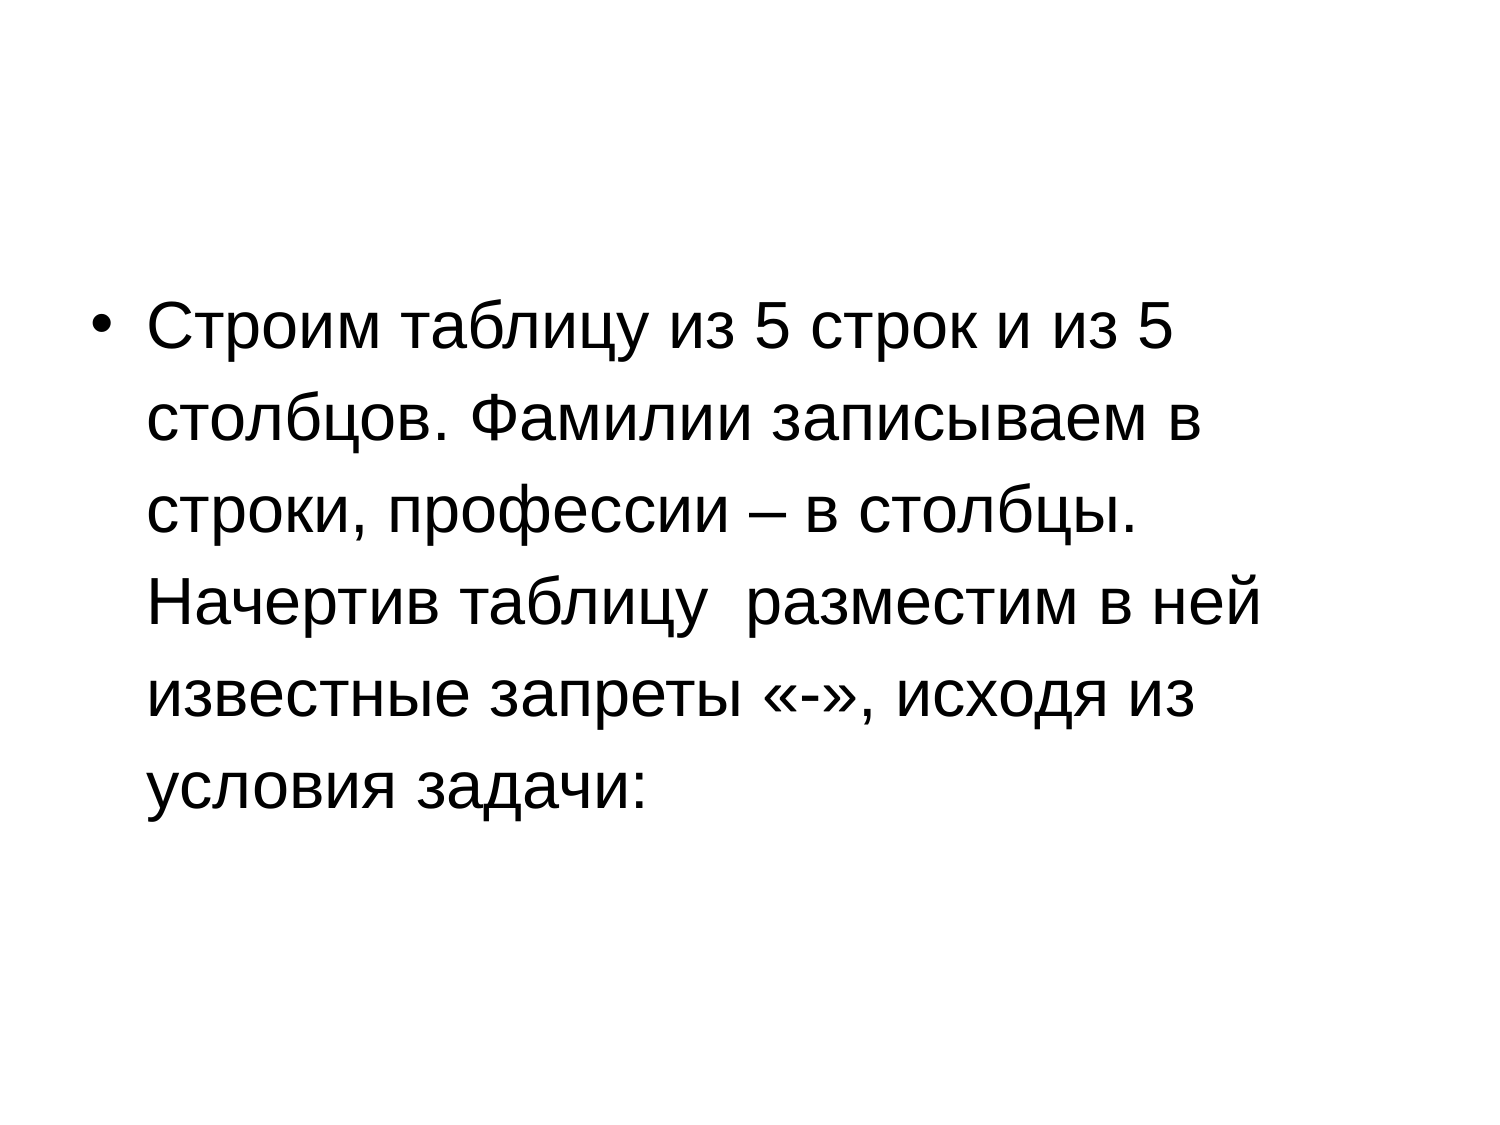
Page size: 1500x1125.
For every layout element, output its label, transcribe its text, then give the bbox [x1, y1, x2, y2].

list Строим таблицу из 5 строк и из 5 столбцов. Фамилии записываем в строки, профессии – в столбцы. Начертив таблицу разместим в ней известные запреты «-», исходя из условия задачи: [75, 262, 1425, 1005]
